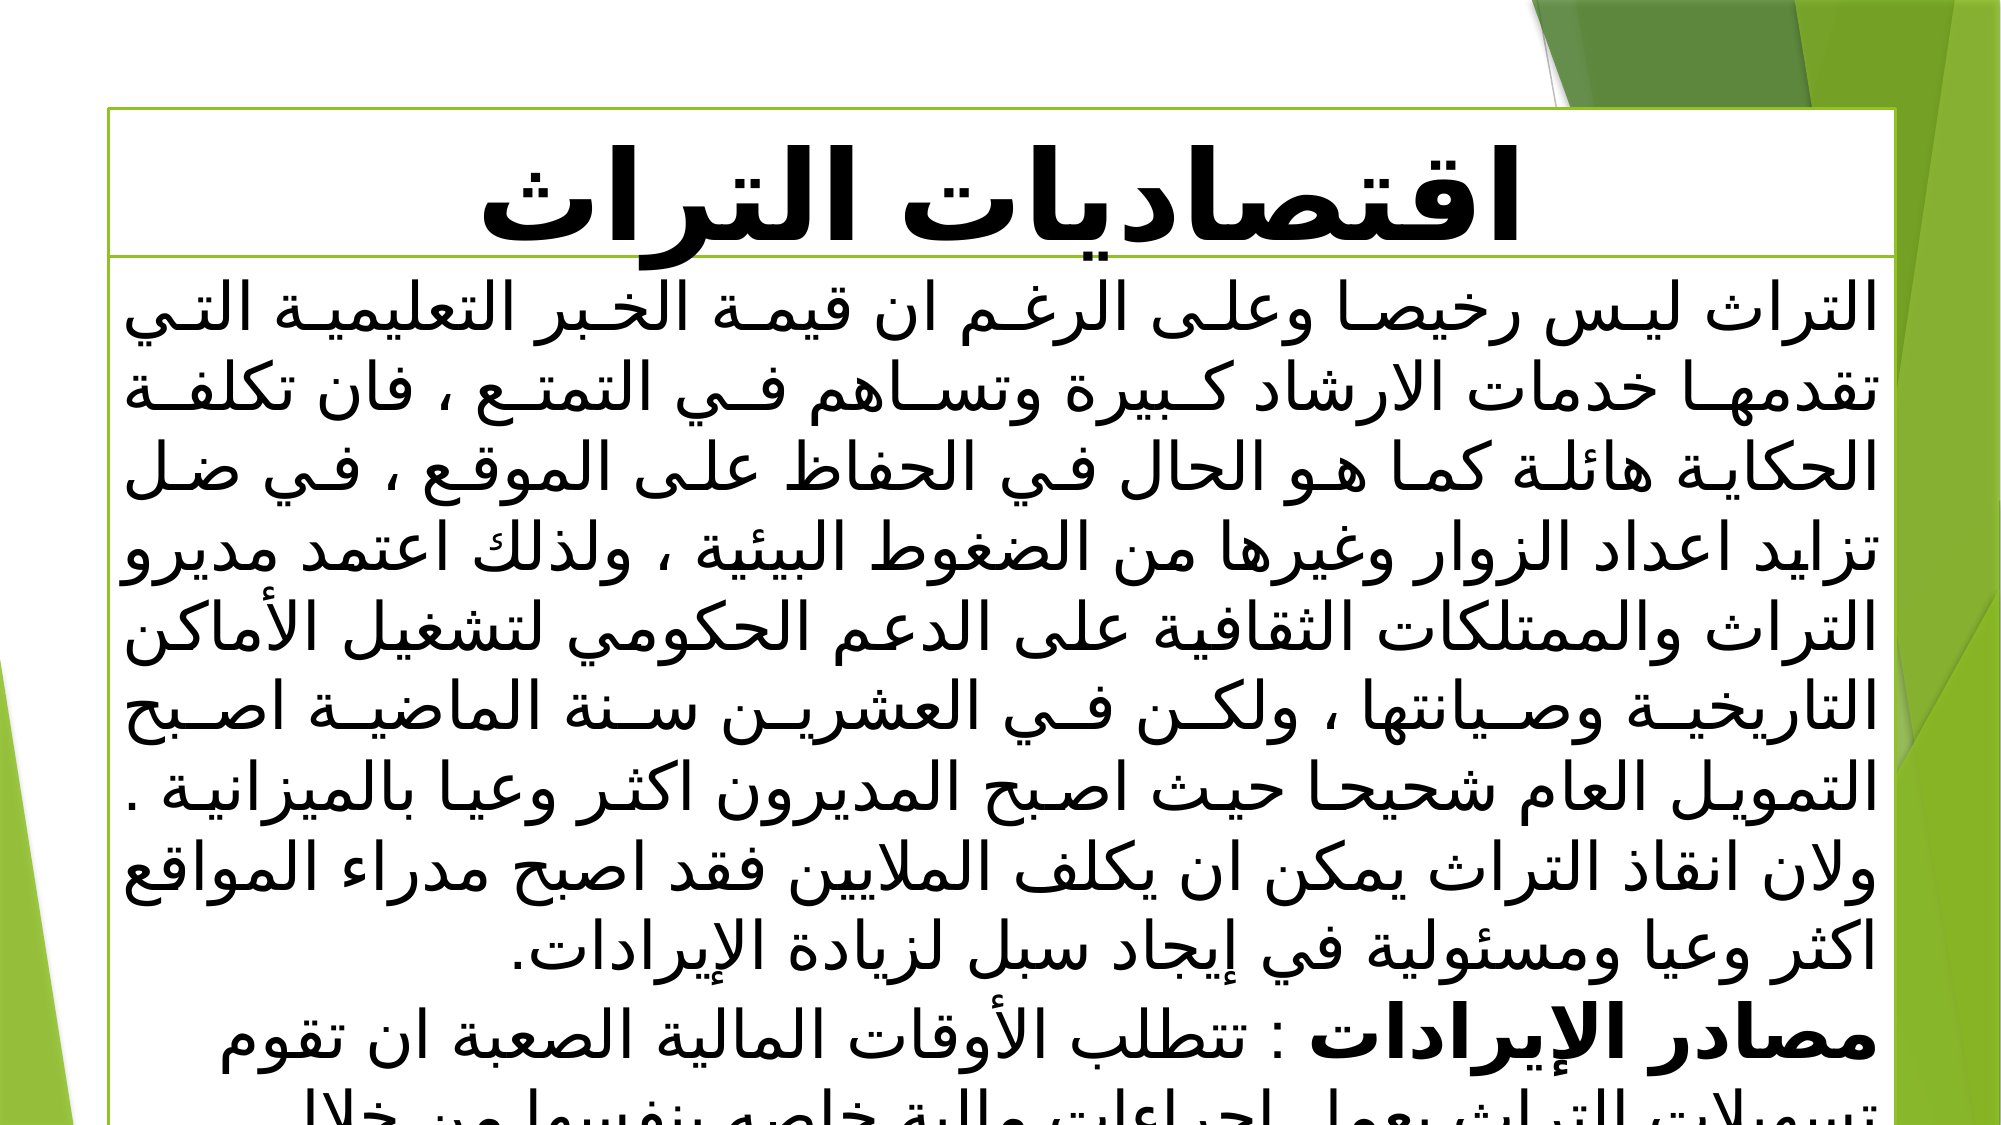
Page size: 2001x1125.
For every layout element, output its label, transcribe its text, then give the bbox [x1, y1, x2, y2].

title اقتصاديات التراث [107, 107, 1897, 258]
text_box التراث ليس رخيصا وعلى الرغم ان قيمة الخبر التعليمية التي تقدمها خدمات الارشاد كبيرة وتساهم في التمتع ، فان تكلفة الحكاية هائلة كما هو الحال في الحفاظ على الموقع ، في ضل تزايد اعداد الزوار وغيرها من الضغوط البيئية ، ولذلك اعتمد مديرو التراث والممتلكات الثقافية على الدعم الحكومي لتشغيل الأماكن التاريخية وصيانتها ، ولكن في العشرين سنة الماضية اصبح التمويل العام شحيحا حيث اصبح المديرون اكثر وعيا بالميزانية . ولان انقاذ التراث يمكن ان يكلف الملايين فقد اصبح مدراء المواقع اكثر وعيا ومسئولية في إيجاد سبل لزيادة الإيرادات. مصادر الإيرادات : تتطلب الأوقات المالية الصعبة ان تقوم تسهيلات التراث بعمل إجراءات مالية خاصه بنفسها من خلال زيادة الإيرادات وضبط النفقات التشغيلية. [107, 258, 1897, 1125]
